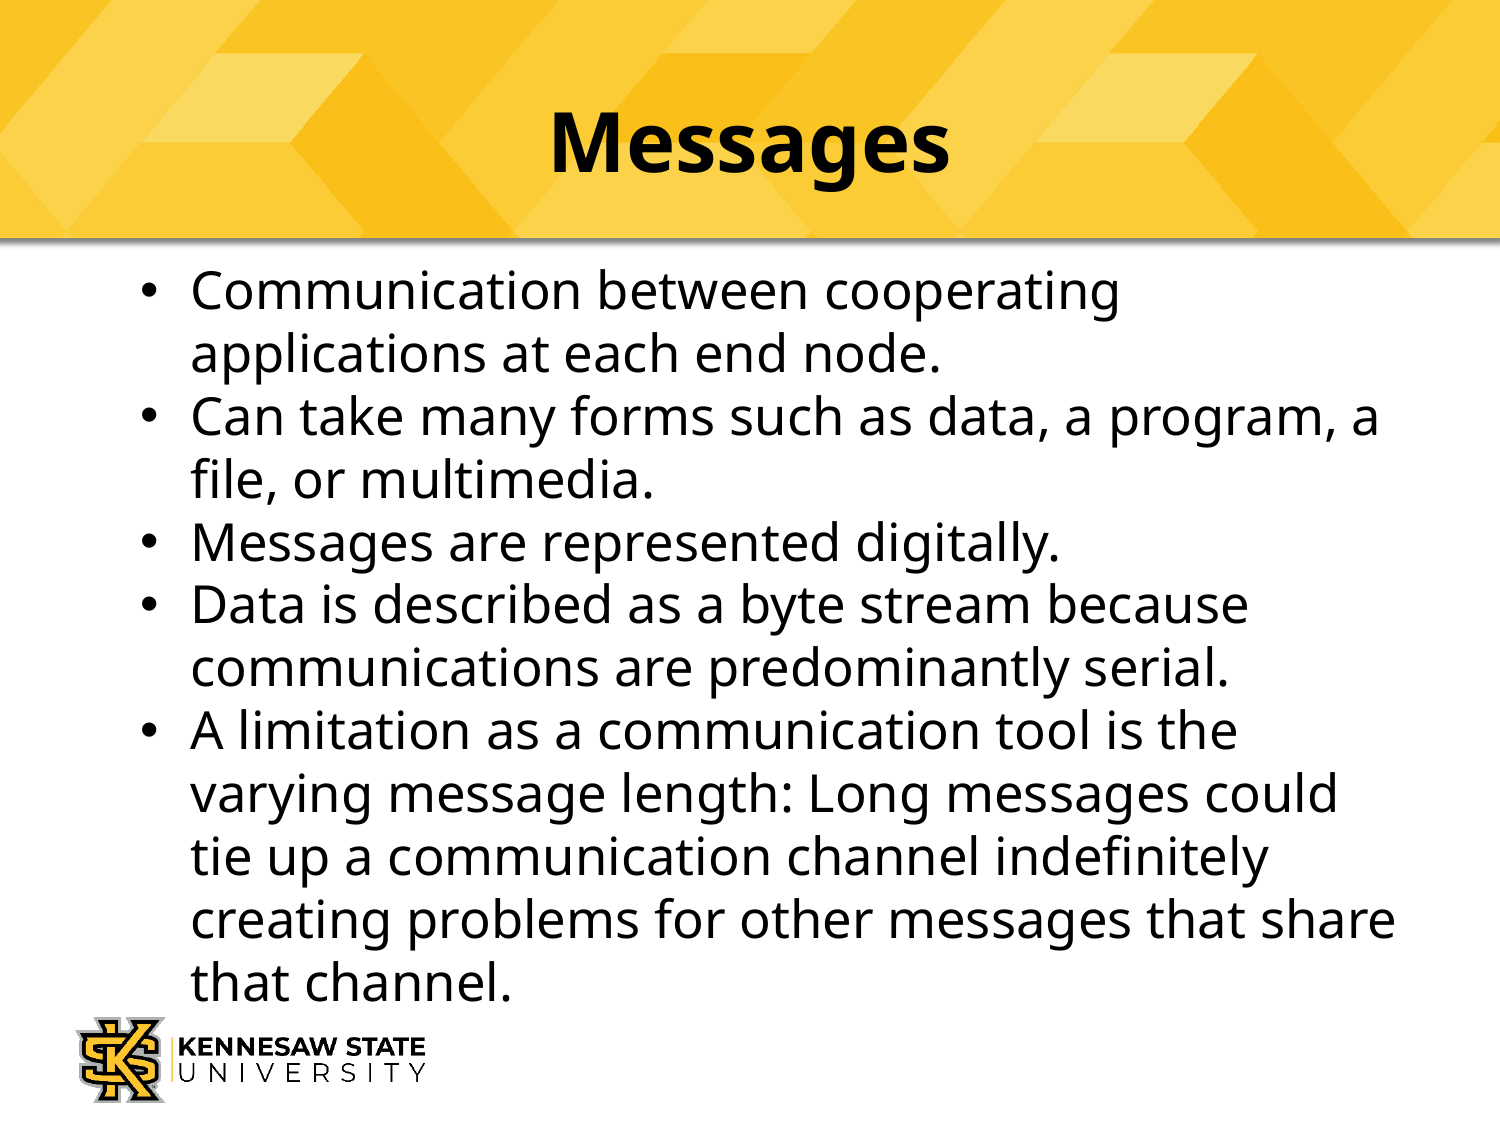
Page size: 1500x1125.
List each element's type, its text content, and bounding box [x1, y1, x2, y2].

title Messages [75, 45, 1425, 233]
list Communication between cooperating applications at each end node. Can take many forms such as data, a program, a file, or multimedia. Messages are represented digitally. Data is described as a byte stream because communications are predominantly serial. A limitation as a communication tool is the varying message length: Long messages could tie up a communication channel indefinitely creating problems for other messages that share that channel. [125, 249, 1425, 1025]
picture [0, 0, 1500, 251]
picture [75, 1017, 425, 1103]
